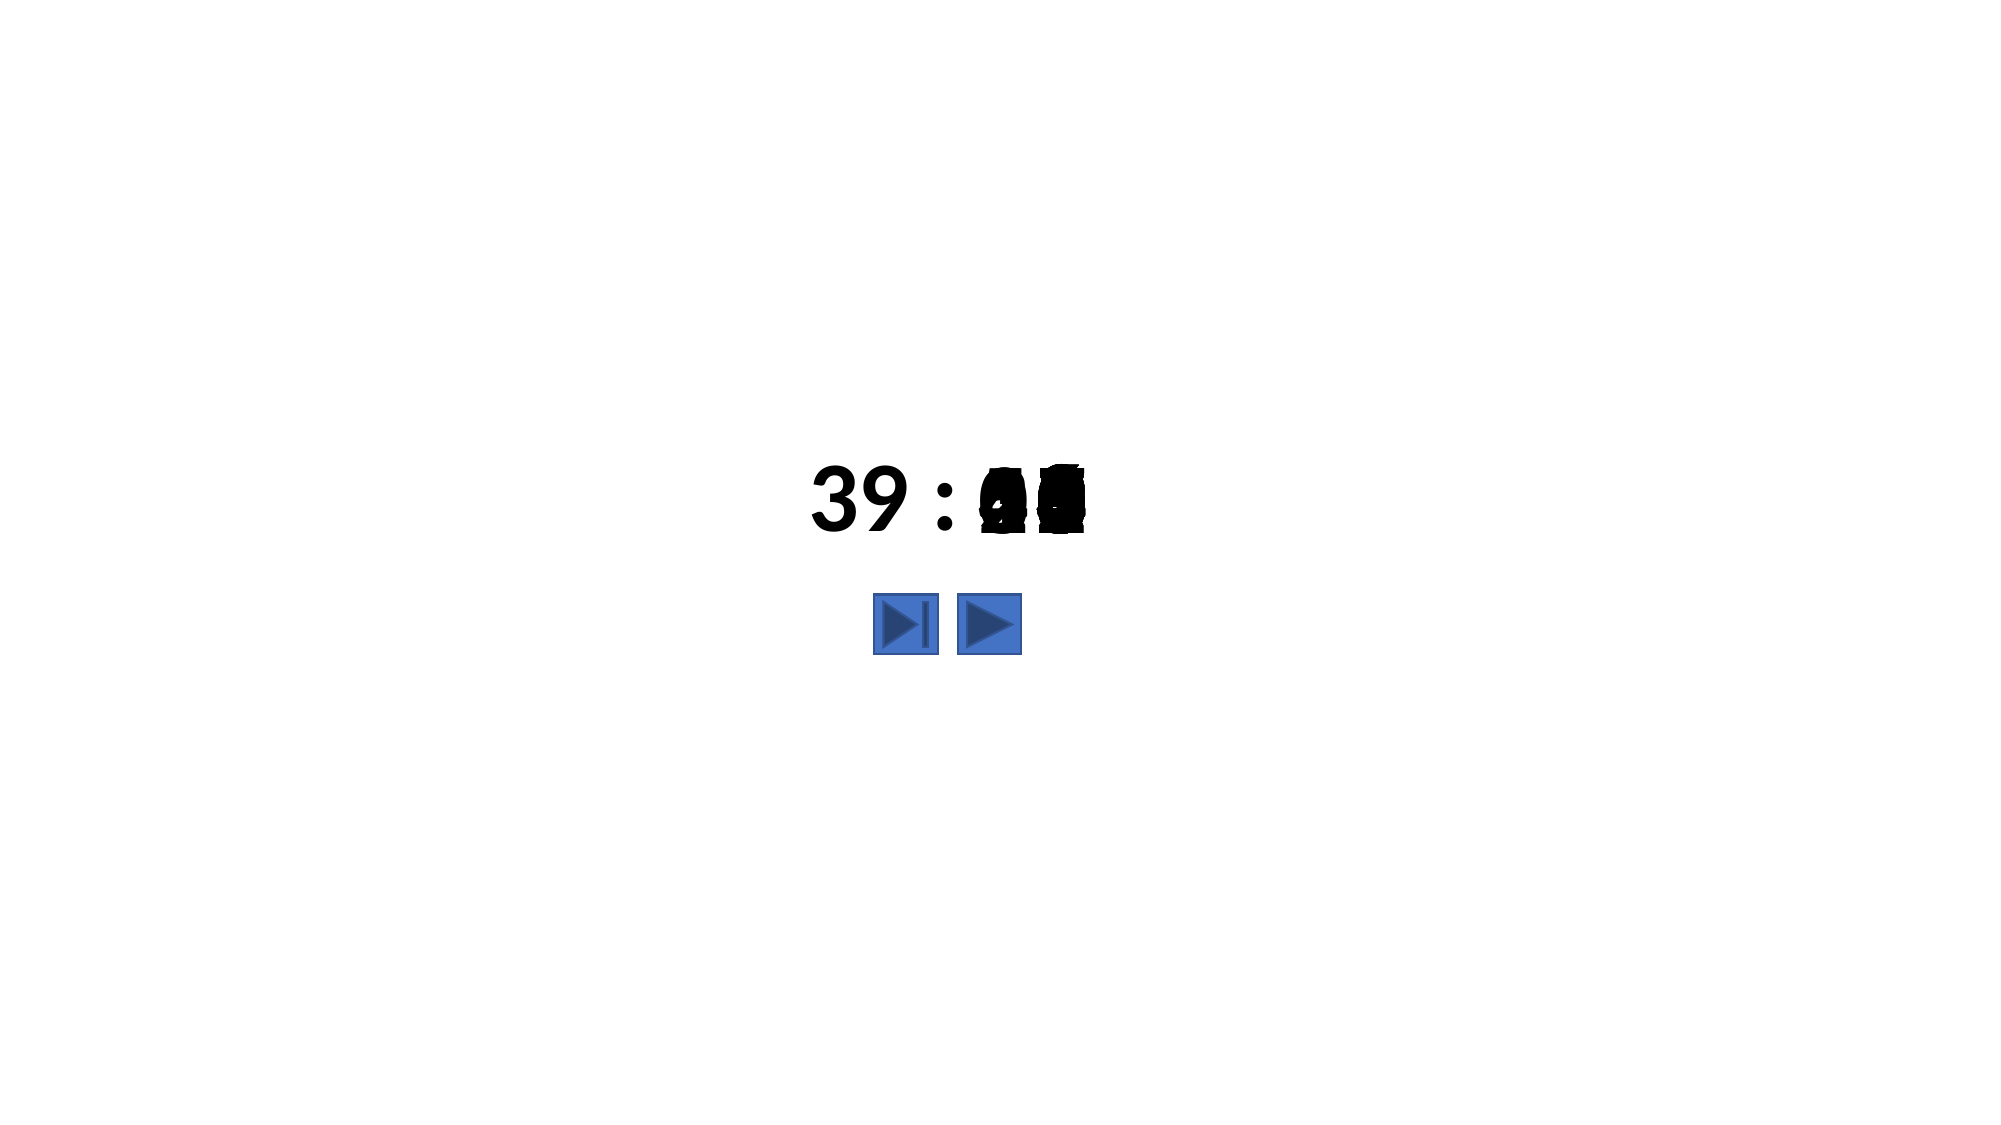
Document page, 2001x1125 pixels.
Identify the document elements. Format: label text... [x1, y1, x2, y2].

slide_number 38 [784, 461, 925, 522]
